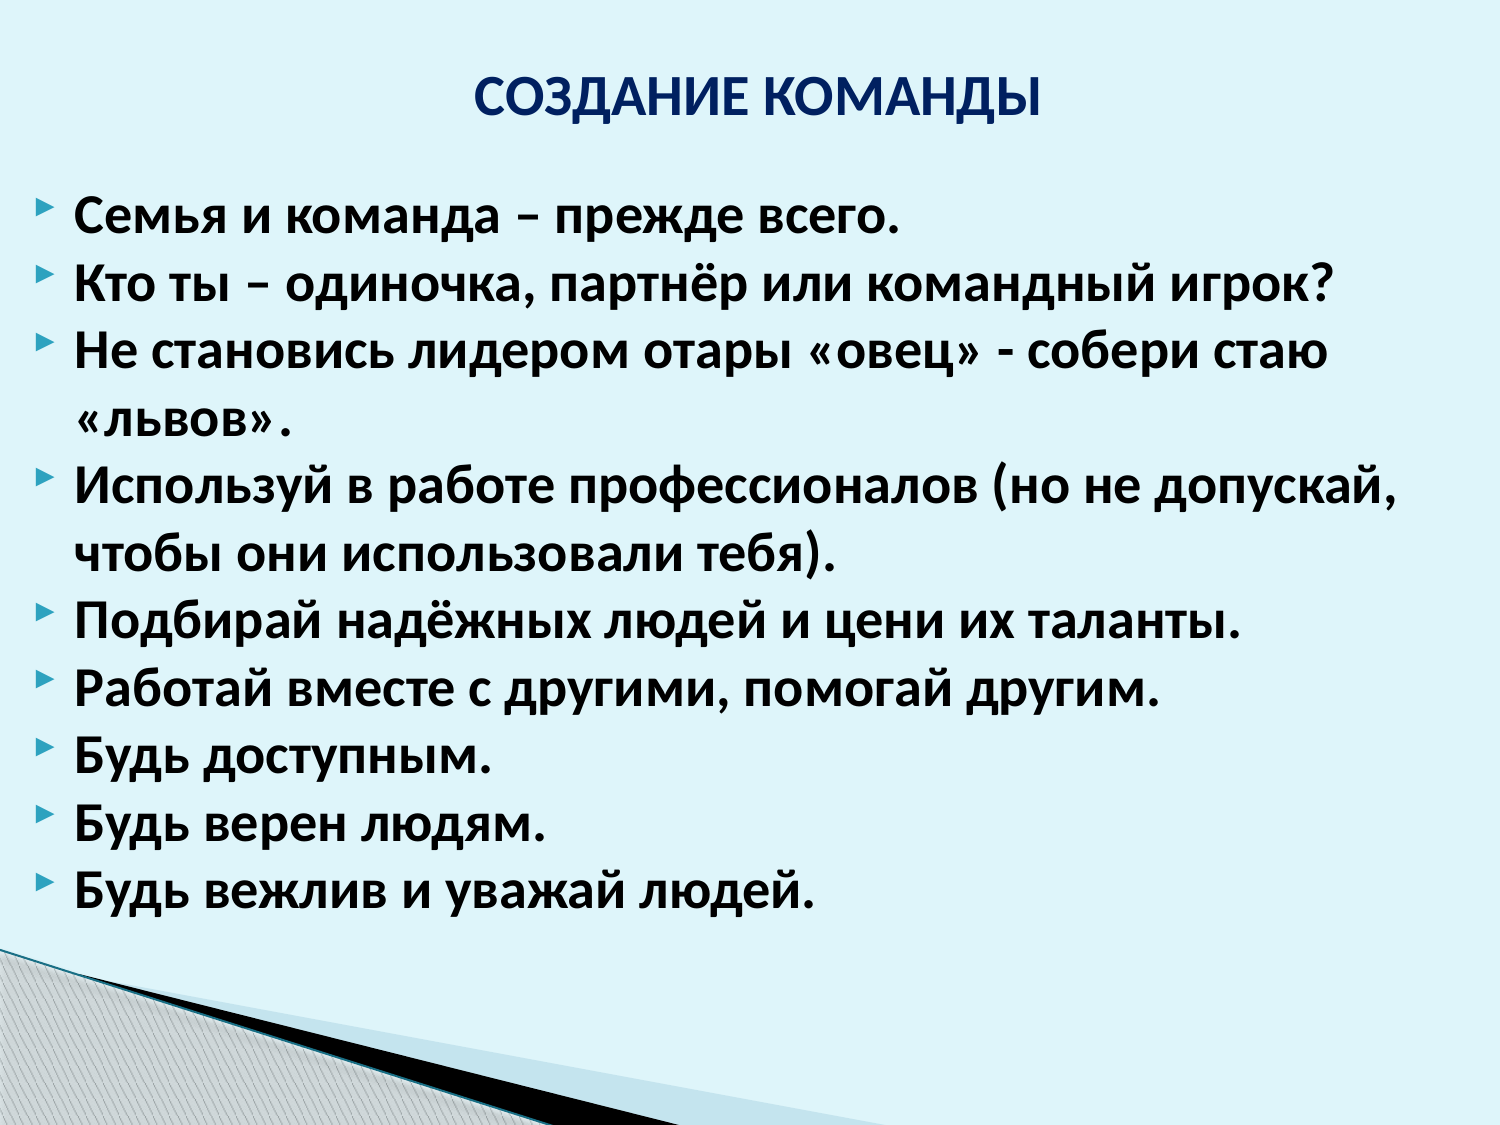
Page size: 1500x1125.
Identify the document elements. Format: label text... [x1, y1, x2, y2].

list СОЗДАНИЕ КОМАНДЫ Семья и команда – прежде всего. Кто ты – одиночка, партнёр или командный игрок? Не становись лидером отары «овец» - собери стаю «львов». Используй в работе профессионалов (но не допускай, чтобы они использовали тебя). Подбирай надёжных людей и цени их таланты. Работай вместе с другими, помогай другим. Будь доступным. Будь верен людям. Будь вежлив и уважай людей. [0, 0, 1500, 1125]
